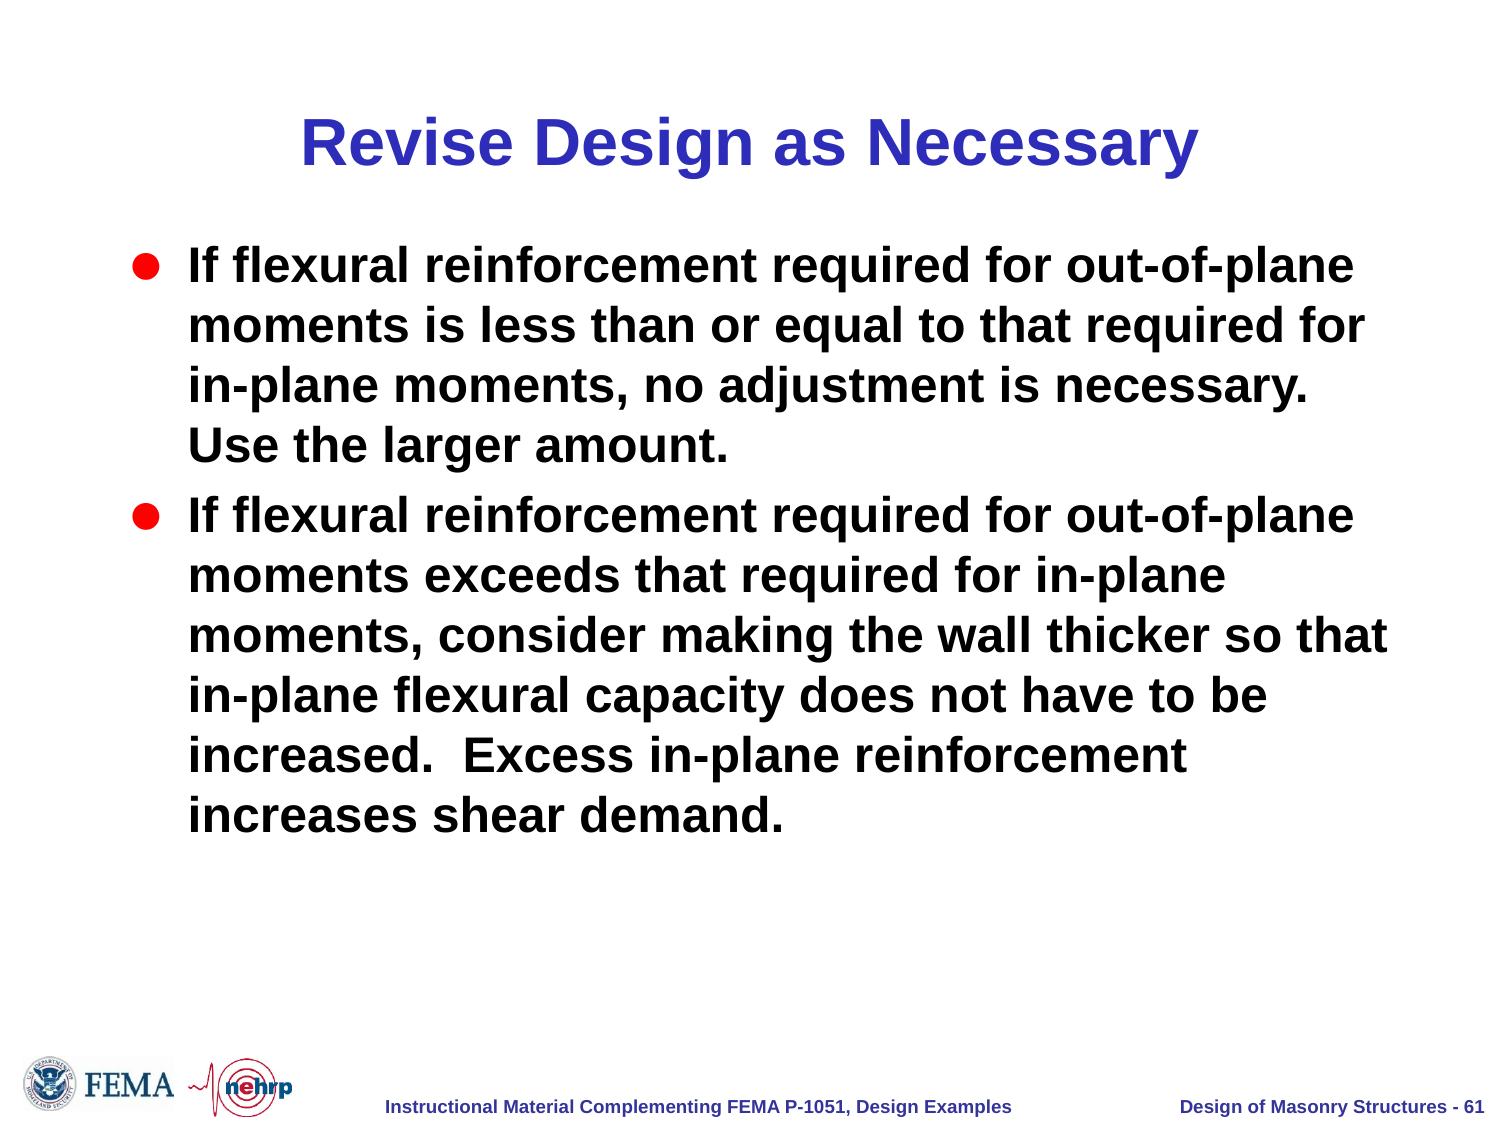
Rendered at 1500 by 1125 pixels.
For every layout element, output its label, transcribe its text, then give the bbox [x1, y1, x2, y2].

picture [188, 1058, 292, 1117]
list If flexural reinforcement required for out-of-plane moments is less than or equal to that required for in-plane moments, no adjustment is necessary. Use the larger amount. If flexural reinforcement required for out-of-plane moments exceeds that required for in-plane moments, consider making the wall thicker so that in-plane flexural capacity does not have to be increased. Excess in-plane reinforcement increases shear demand. [112, 233, 1413, 969]
footer Instructional Material Complementing FEMA P-1051, Design Examples [337, 1087, 1042, 1125]
picture [23, 1056, 174, 1111]
title Revise Design as Necessary [75, 45, 1425, 233]
slide_number Design of Masonry Structures - 61 [1042, 1077, 1500, 1125]
